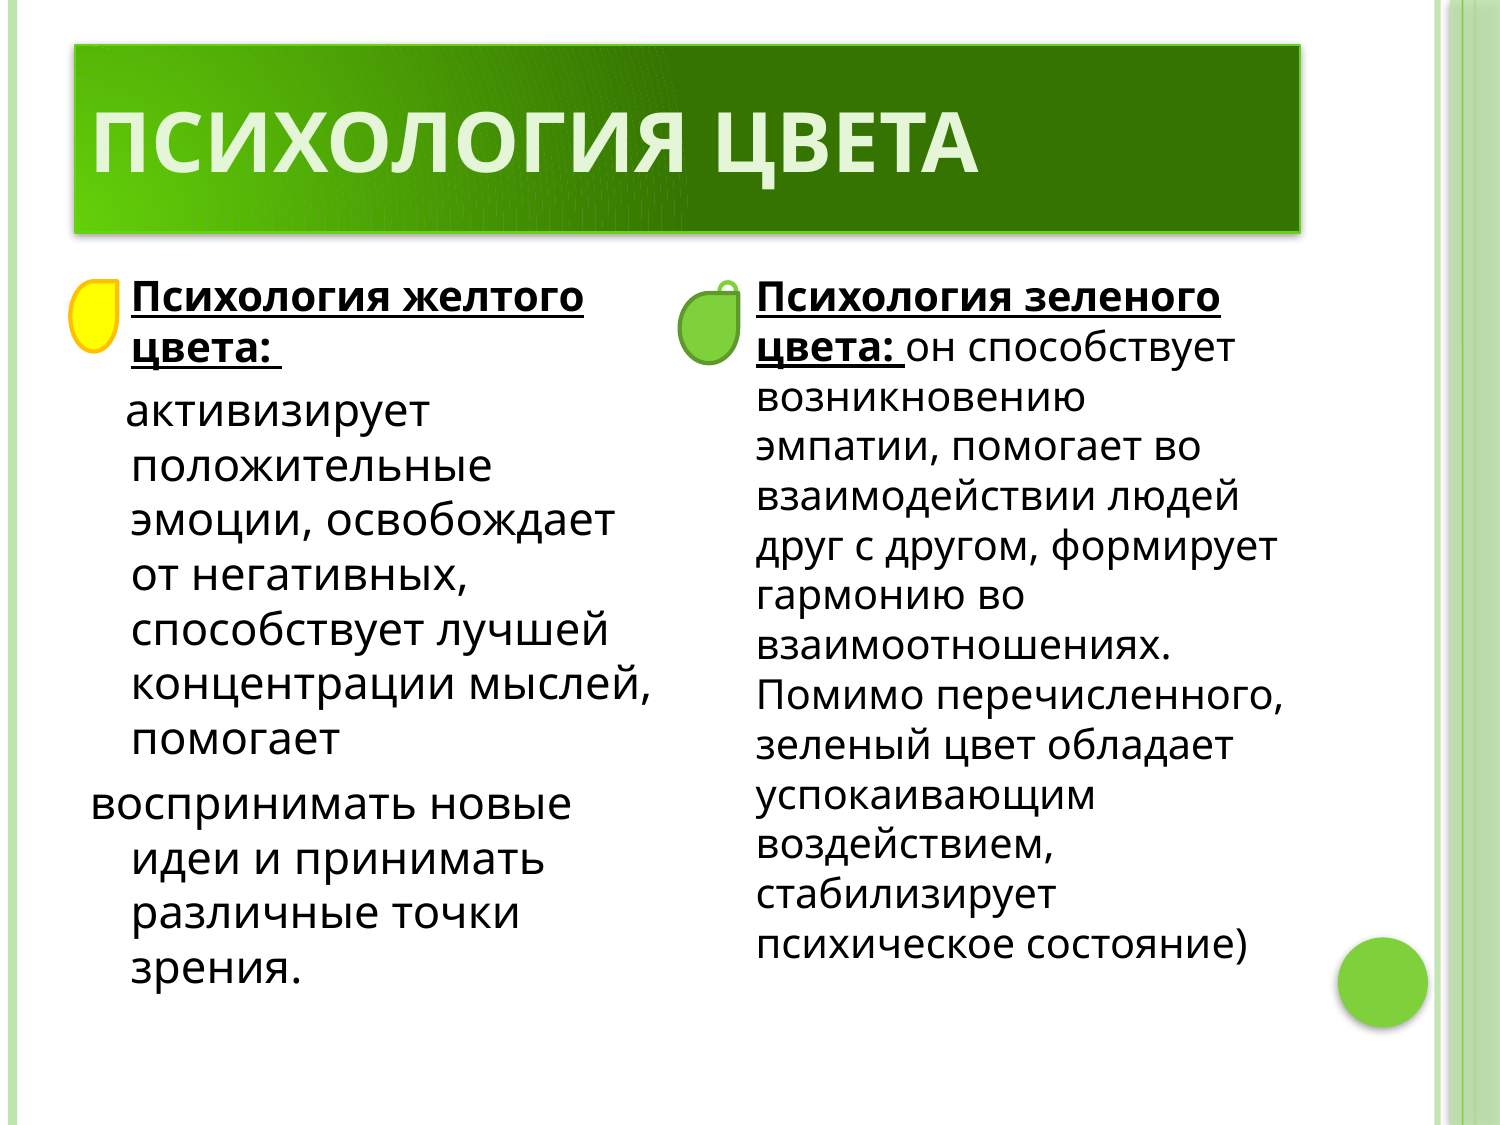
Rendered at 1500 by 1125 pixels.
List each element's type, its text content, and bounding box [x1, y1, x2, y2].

list Психология желтого цвета: активизирует положительные эмоции, освобождает от негативных, способствует лучшей концентрации мыслей, помогает воспринимать новые идеи и принимать различные точки зрения. [75, 262, 675, 1013]
text_box [677, 290, 741, 366]
text_box [68, 279, 120, 354]
title Психология цвета [74, 44, 1301, 234]
list Психология зеленого цвета: он способствует возникновению эмпатии, помогает во взаимодействии людей друг с другом, формирует гармонию во взаимоотношениях. Помимо перечисленного, зеленый цвет обладает успокаивающим воздействием, стабилизирует психическое состояние) [700, 262, 1301, 1013]
